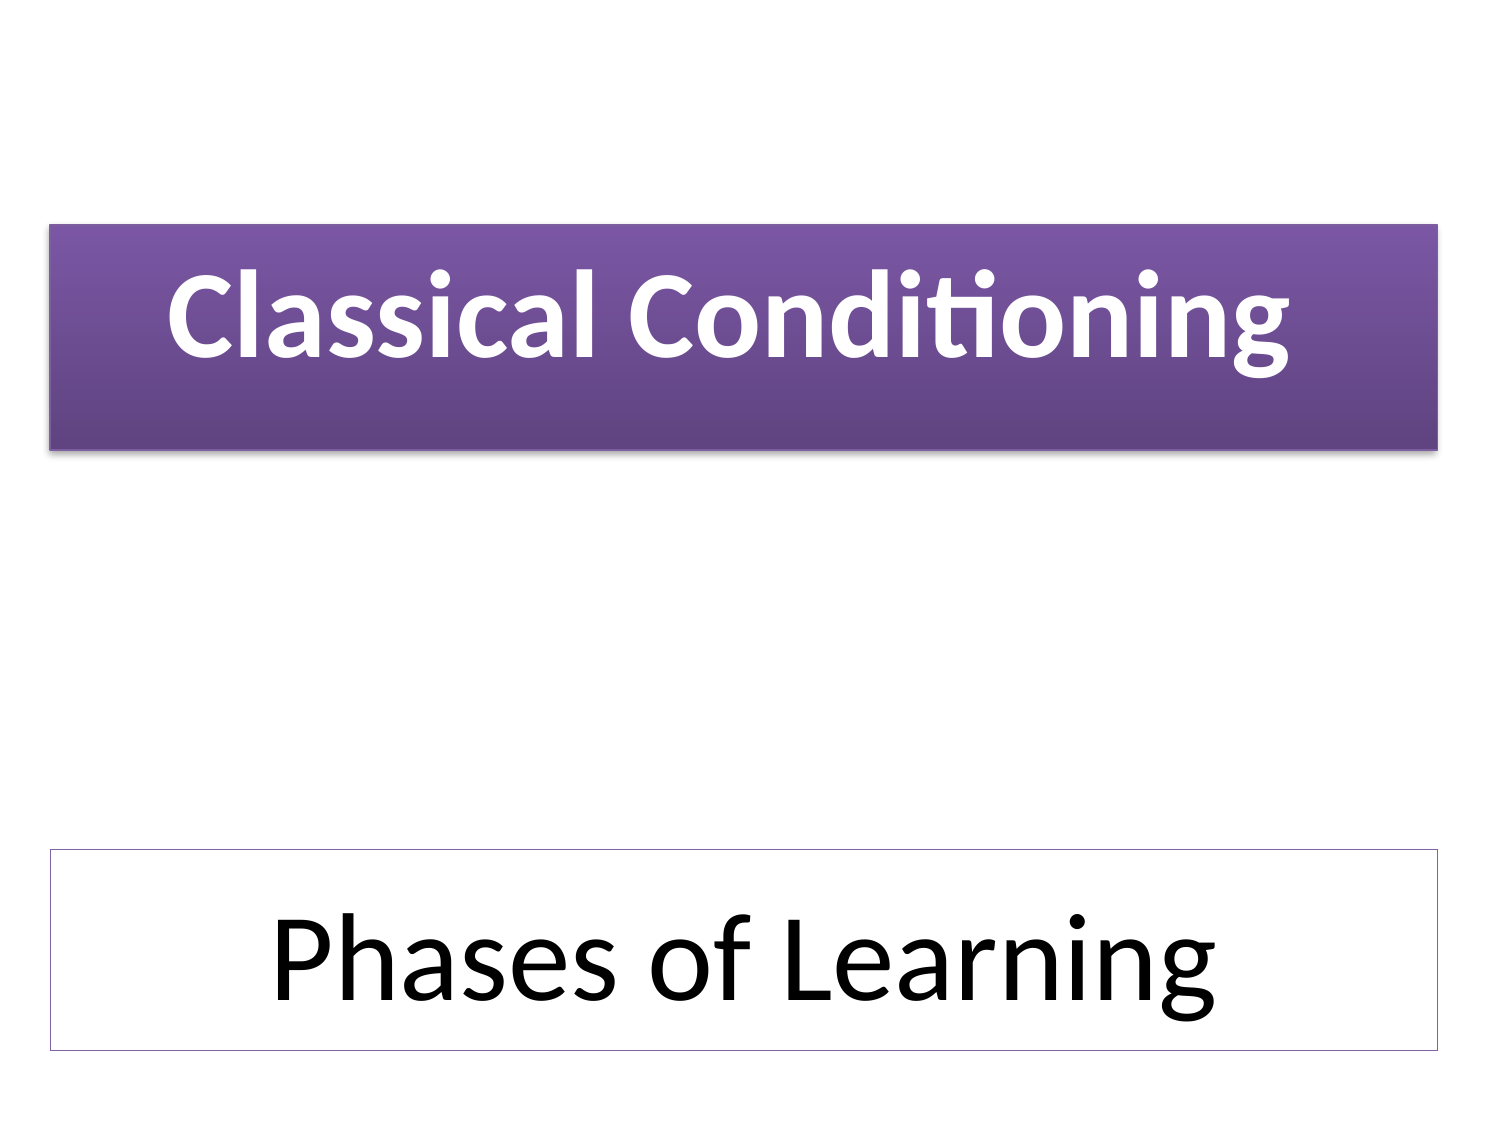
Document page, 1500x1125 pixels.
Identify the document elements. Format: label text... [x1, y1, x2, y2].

subtitle Classical Conditioning [49, 224, 1438, 451]
title Phases of Learning [50, 849, 1438, 1051]
